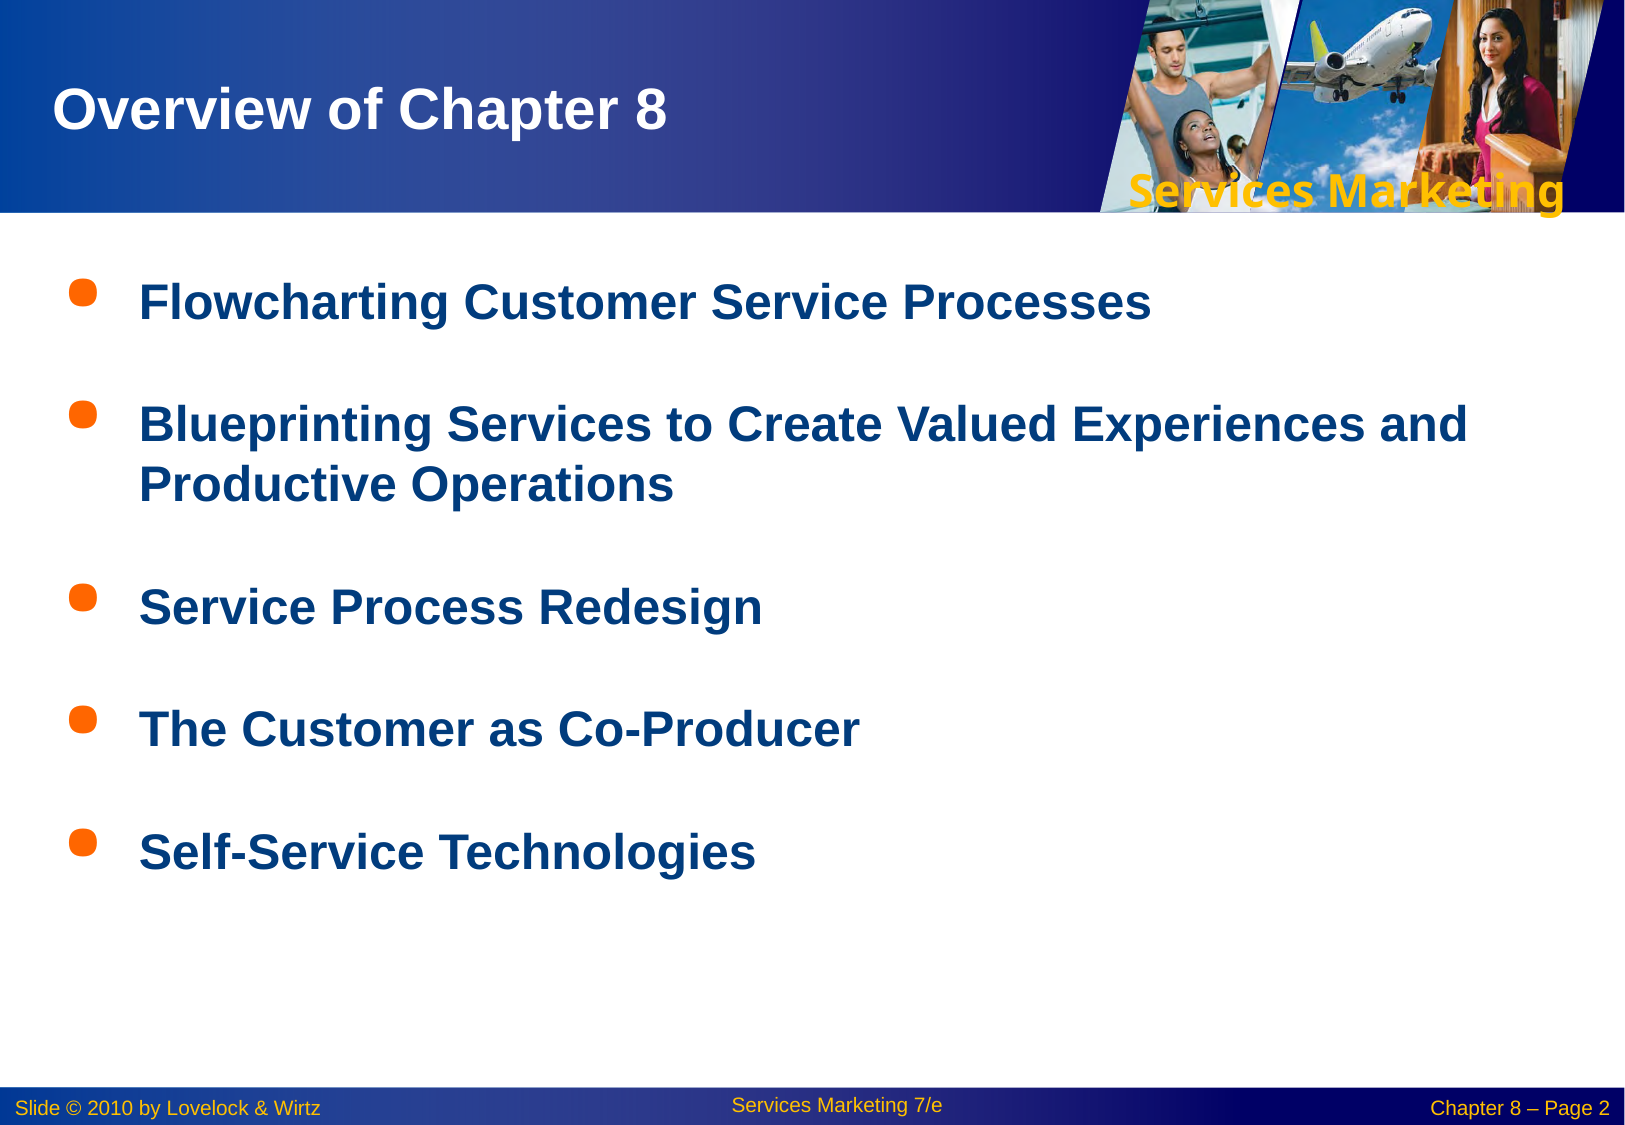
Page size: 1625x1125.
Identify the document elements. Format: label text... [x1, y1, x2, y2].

picture [1546, 187, 1556, 202]
list Flowcharting Customer Service Processes Blueprinting Services to Create Valued Experiences and Productive Operations Service Process Redesign The Customer as Co-Producer Self-Service Technologies [49, 261, 1588, 1051]
picture [1100, 0, 1604, 213]
picture [1162, 186, 1172, 192]
title Overview of Chapter 8 [36, 37, 1088, 176]
